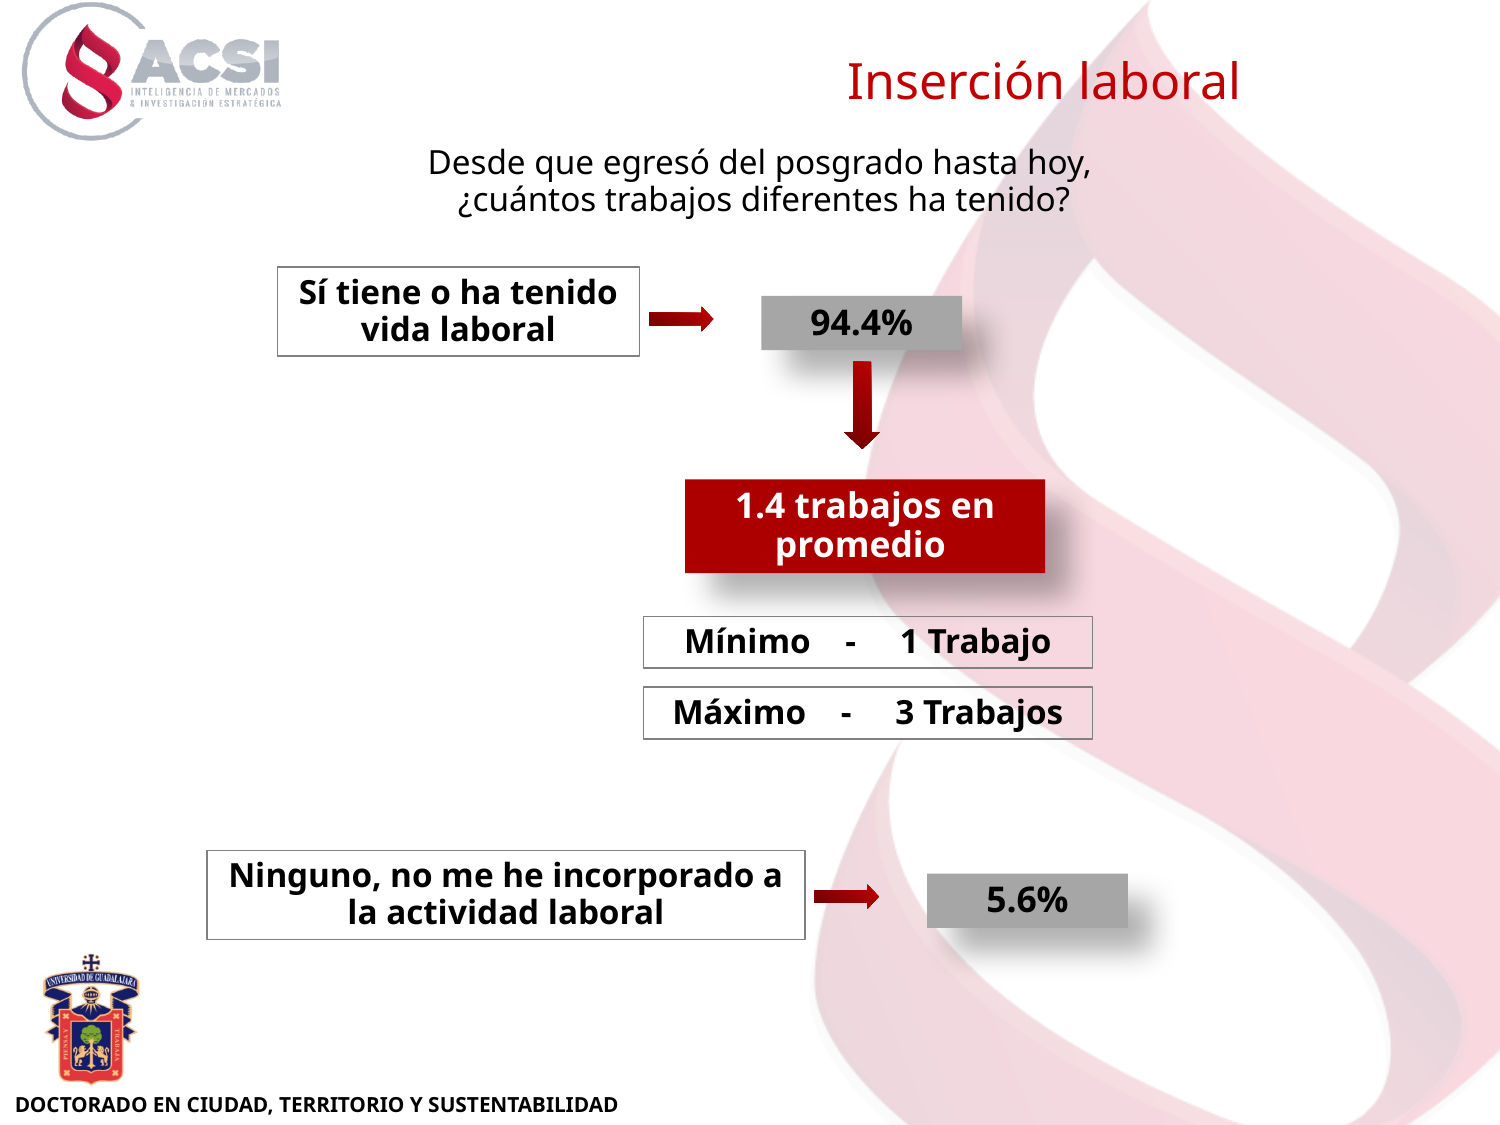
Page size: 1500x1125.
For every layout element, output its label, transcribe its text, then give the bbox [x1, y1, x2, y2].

text_box [814, 884, 879, 909]
text_box Ninguno, no me he incorporado a la actividad laboral [207, 850, 806, 940]
picture [41, 952, 141, 1088]
picture [10, 0, 292, 159]
text_box 5.6% [927, 873, 1128, 928]
text_box Inserción laboral [589, 42, 1500, 118]
text_box Desde que egresó del posgrado hasta hoy, ¿cuántos trabajos diferentes ha tenido? [29, 137, 1500, 227]
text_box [277, 266, 1093, 740]
